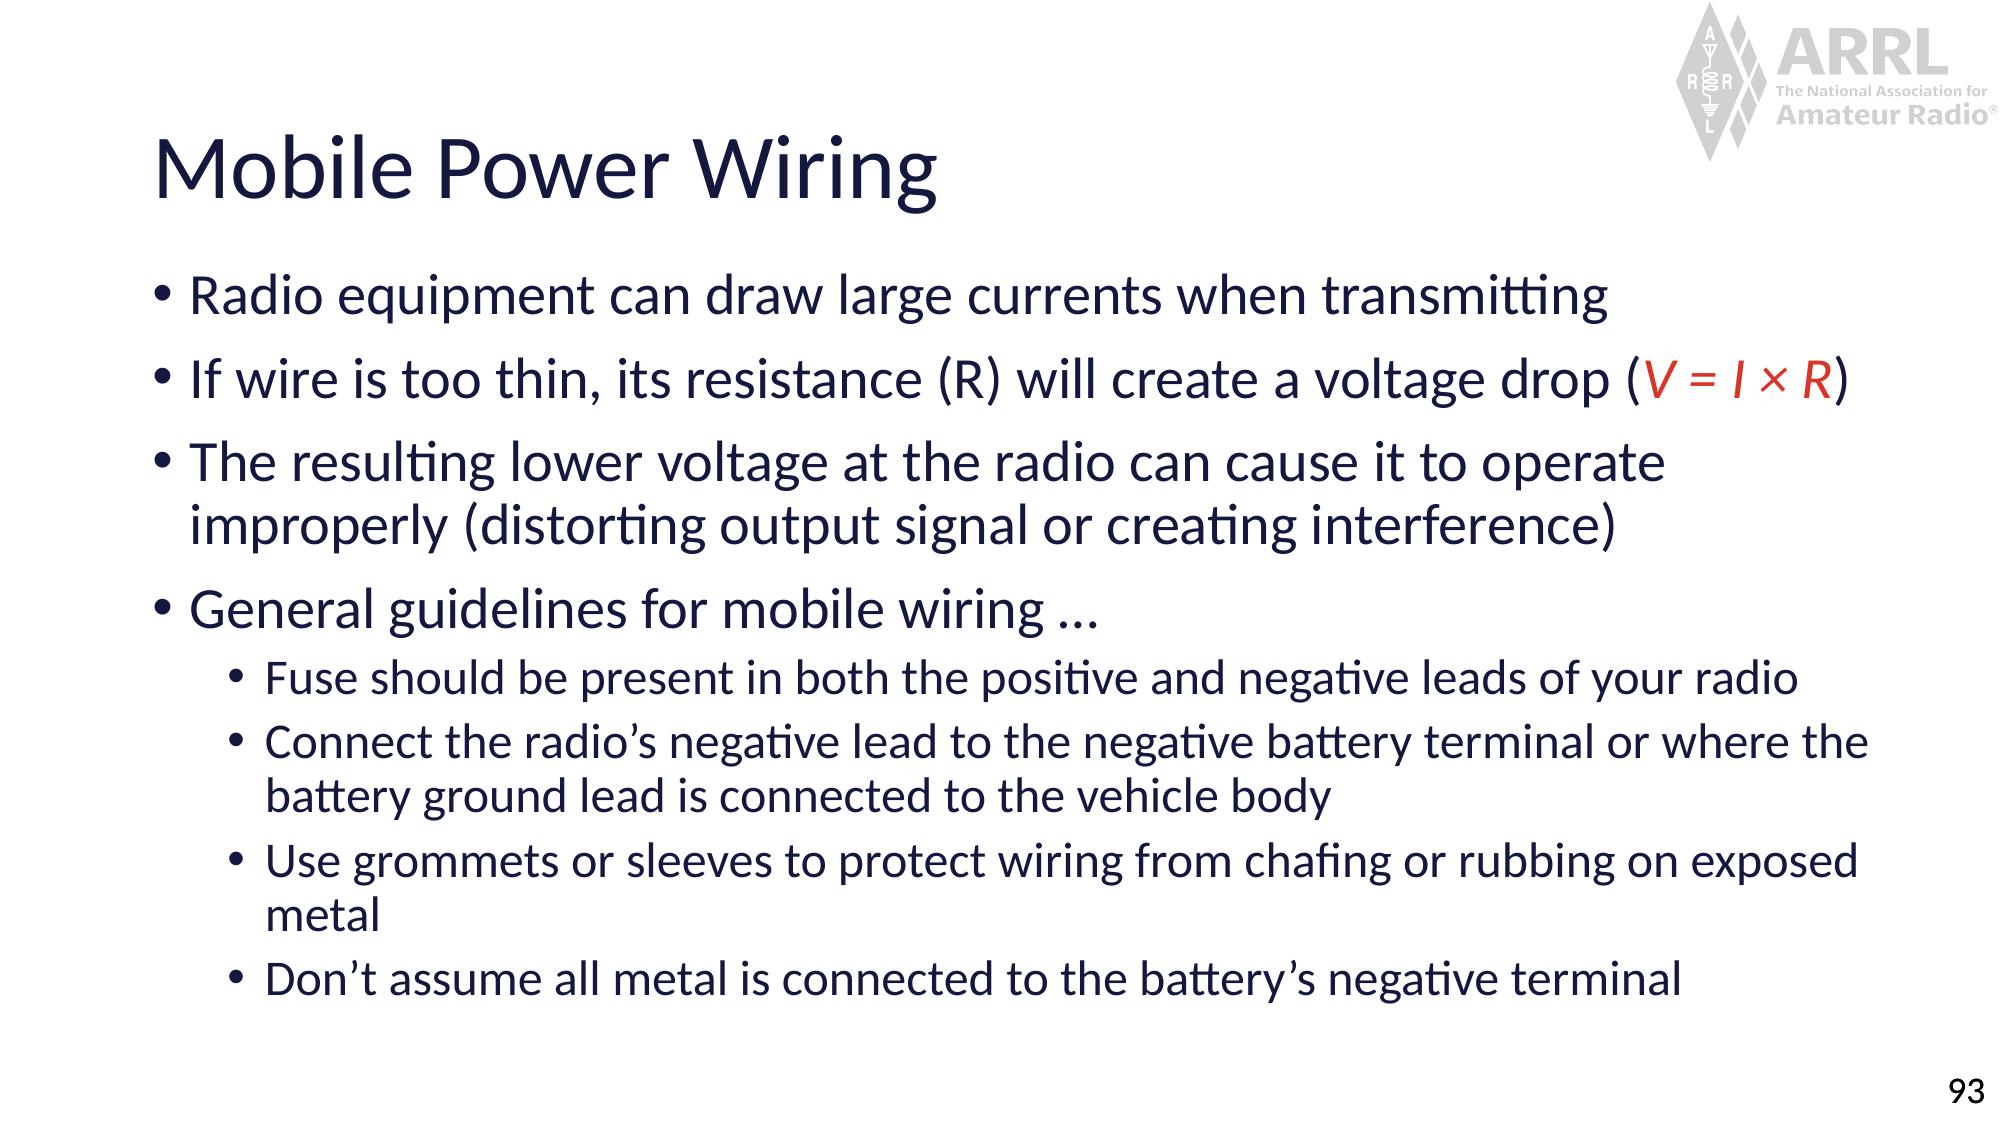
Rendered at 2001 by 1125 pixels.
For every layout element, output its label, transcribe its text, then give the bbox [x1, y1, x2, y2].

list Radio equipment can draw large currents when transmitting If wire is too thin, its resistance (R) will create a voltage drop (V = I × R) The resulting lower voltage at the radio can cause it to operate improperly (distorting output signal or creating interference) General guidelines for mobile wiring … Fuse should be present in both the positive and negative leads of your radio Connect the radio’s negative lead to the negative battery terminal or where the battery ground lead is connected to the vehicle body Use grommets or sleeves to protect wiring from chafing or rubbing on exposed metal Don’t assume all metal is connected to the battery’s negative terminal [137, 256, 1924, 1093]
picture [1674, 0, 2000, 164]
title Mobile Power Wiring [137, 59, 1863, 256]
